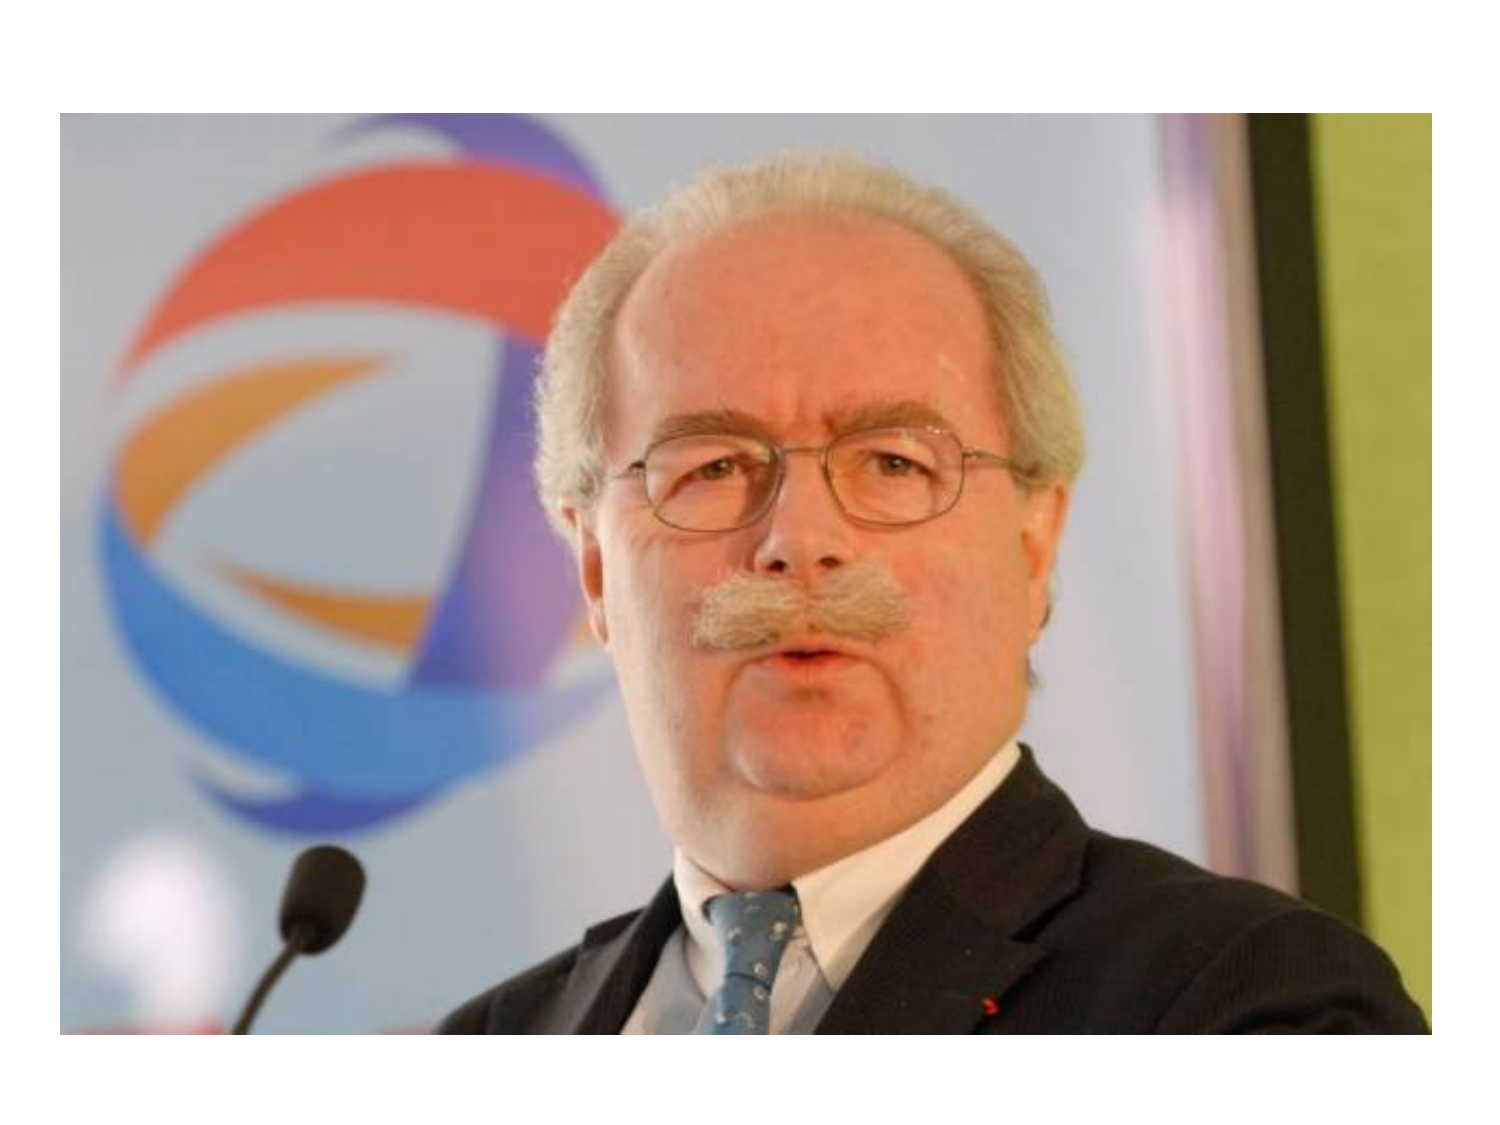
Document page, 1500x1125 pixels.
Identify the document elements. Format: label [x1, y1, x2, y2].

picture [59, 113, 1432, 1036]
